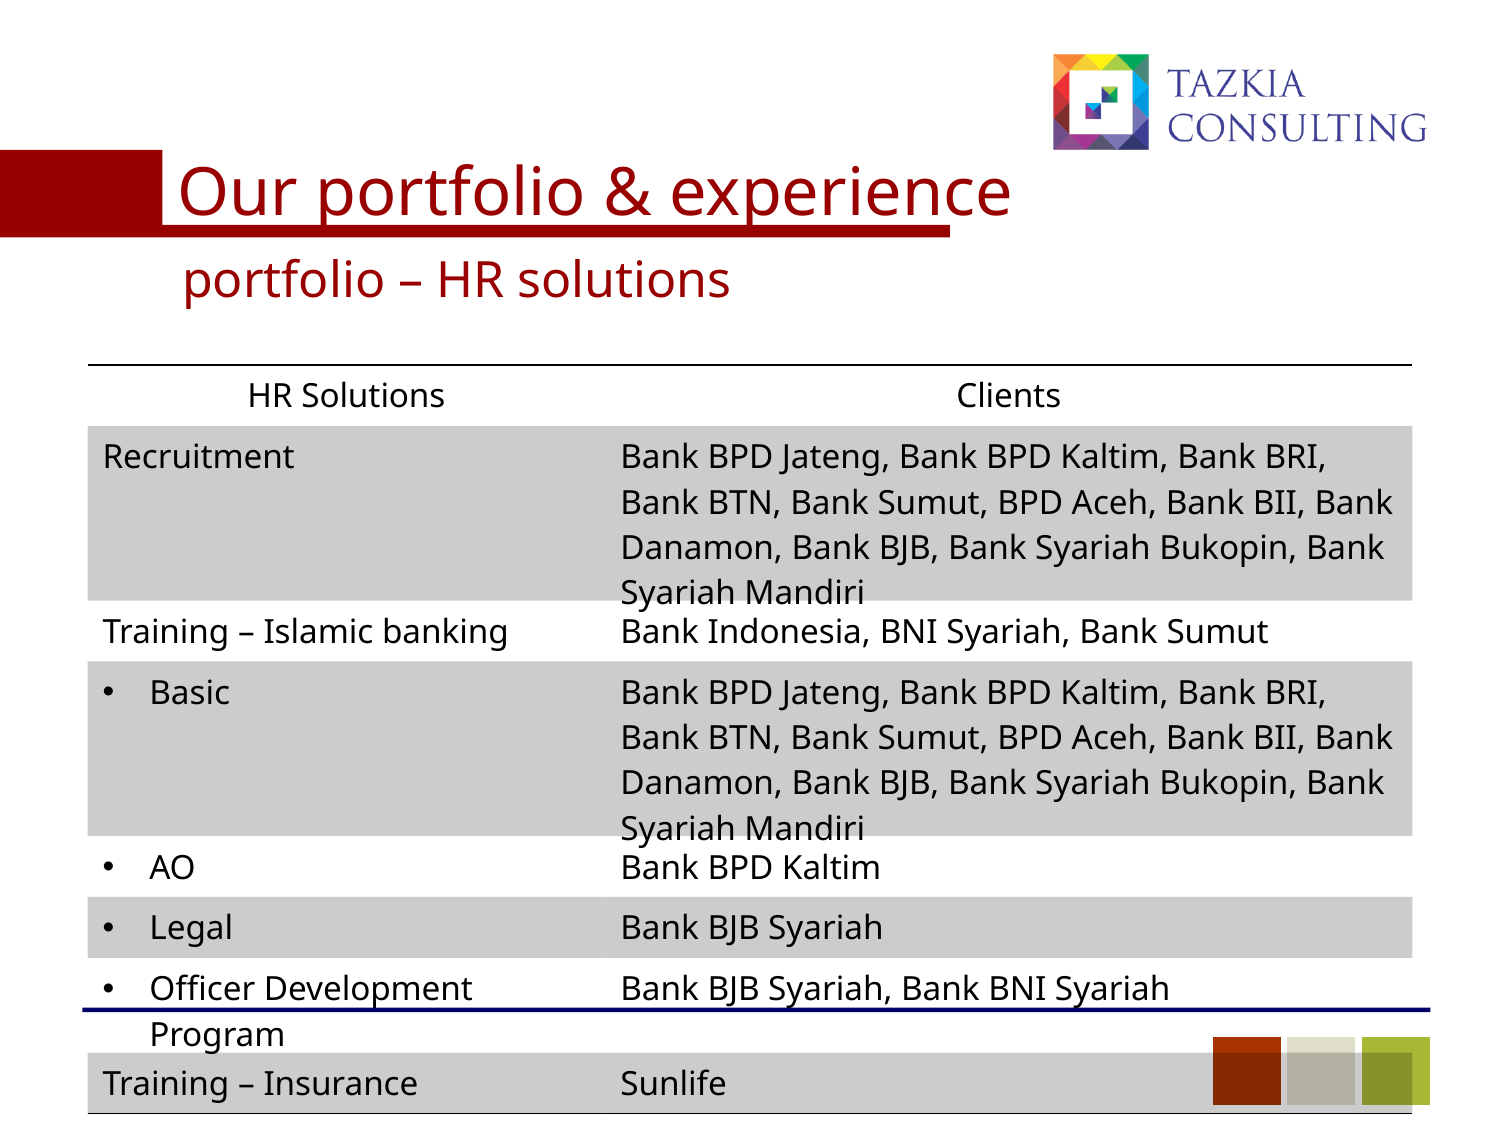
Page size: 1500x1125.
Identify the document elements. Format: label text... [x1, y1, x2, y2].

table_cell Bank BJB Syariah [605, 897, 1412, 958]
table_cell Basic [88, 661, 605, 836]
table_cell Training – Insurance [88, 1053, 605, 1113]
table_cell Training – Islamic banking [88, 601, 605, 661]
table_cell Bank BPD Kaltim [605, 836, 1412, 897]
table_cell Sunlife [605, 1053, 1412, 1113]
table_cell AO [88, 836, 605, 897]
table_header HR Solutions [88, 366, 605, 426]
table_cell Bank BPD Jateng, Bank BPD Kaltim, Bank BRI, Bank BTN, Bank Sumut, BPD Aceh, Bank BII, Bank Danamon, Bank BJB, Bank Syariah Bukopin, Bank Syariah Mandiri [605, 661, 1412, 836]
table_cell Bank BJB Syariah, Bank BNI Syariah [605, 958, 1412, 1053]
table_cell Bank BPD Jateng, Bank BPD Kaltim, Bank BRI, Bank BTN, Bank Sumut, BPD Aceh, Bank BII, Bank Danamon, Bank BJB, Bank Syariah Bukopin, Bank Syariah Mandiri [605, 426, 1412, 601]
table_cell Recruitment [88, 426, 605, 601]
table_header Clients [605, 366, 1412, 426]
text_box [0, 141, 1063, 317]
table_cell Legal [88, 897, 605, 958]
table_cell Bank Indonesia, BNI Syariah, Bank Sumut [605, 601, 1412, 661]
table_cell Officer Development Program [88, 958, 605, 1053]
picture [1053, 54, 1427, 150]
